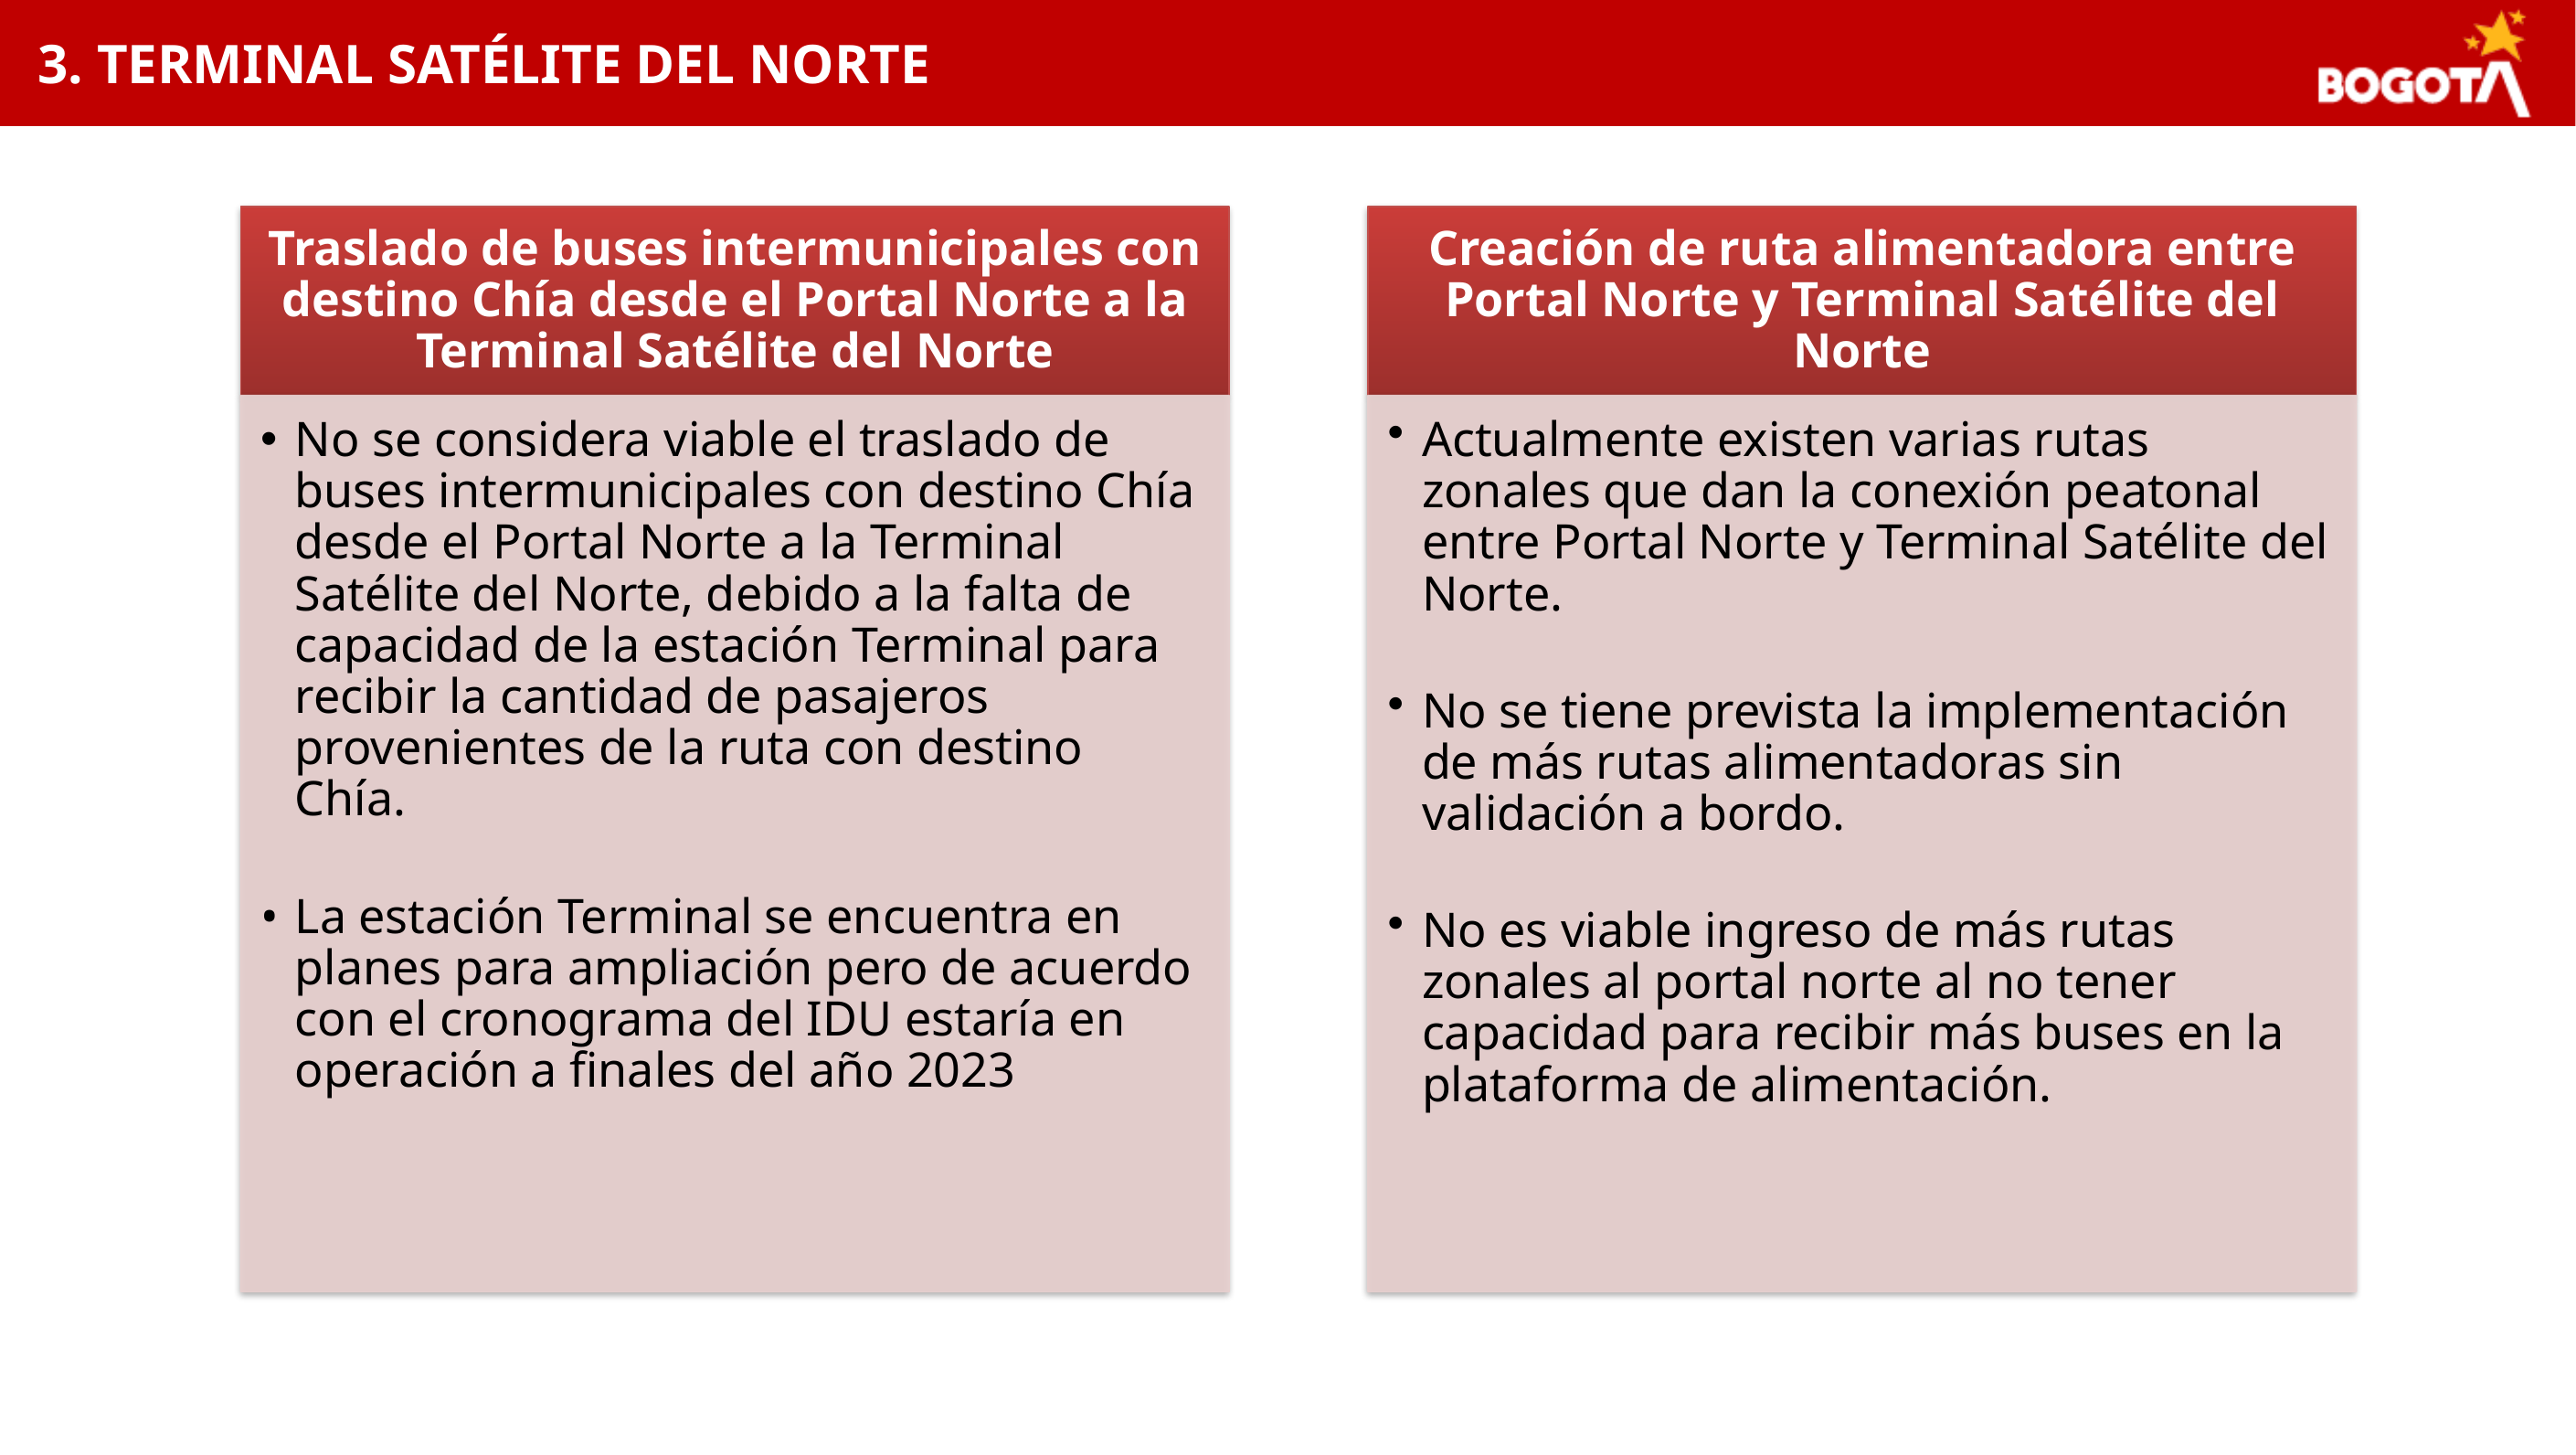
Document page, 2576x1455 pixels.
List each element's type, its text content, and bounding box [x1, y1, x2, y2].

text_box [240, 176, 2357, 1322]
text_box 3. TERMINAL SATÉLITE DEL NORTE [24, 24, 2259, 101]
picture [2302, 0, 2543, 144]
